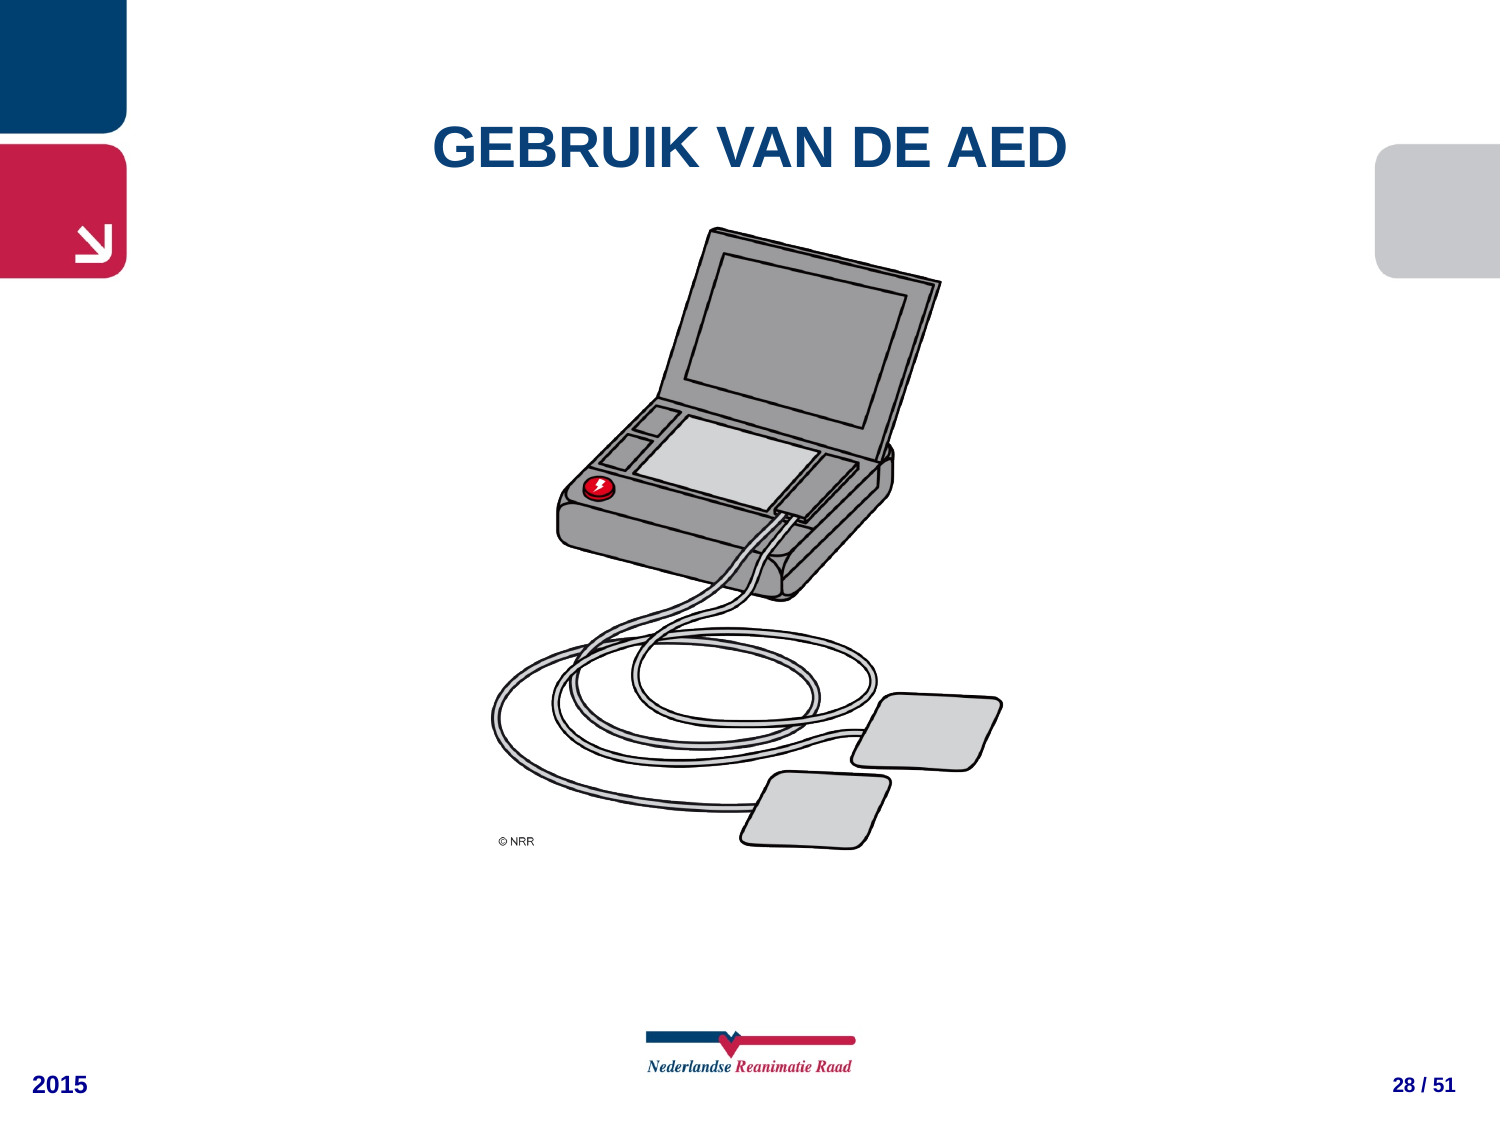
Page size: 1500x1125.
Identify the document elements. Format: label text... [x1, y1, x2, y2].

text_box GEBRUIK VAN DE AED [33, 101, 1468, 177]
picture [0, 0, 1500, 1125]
